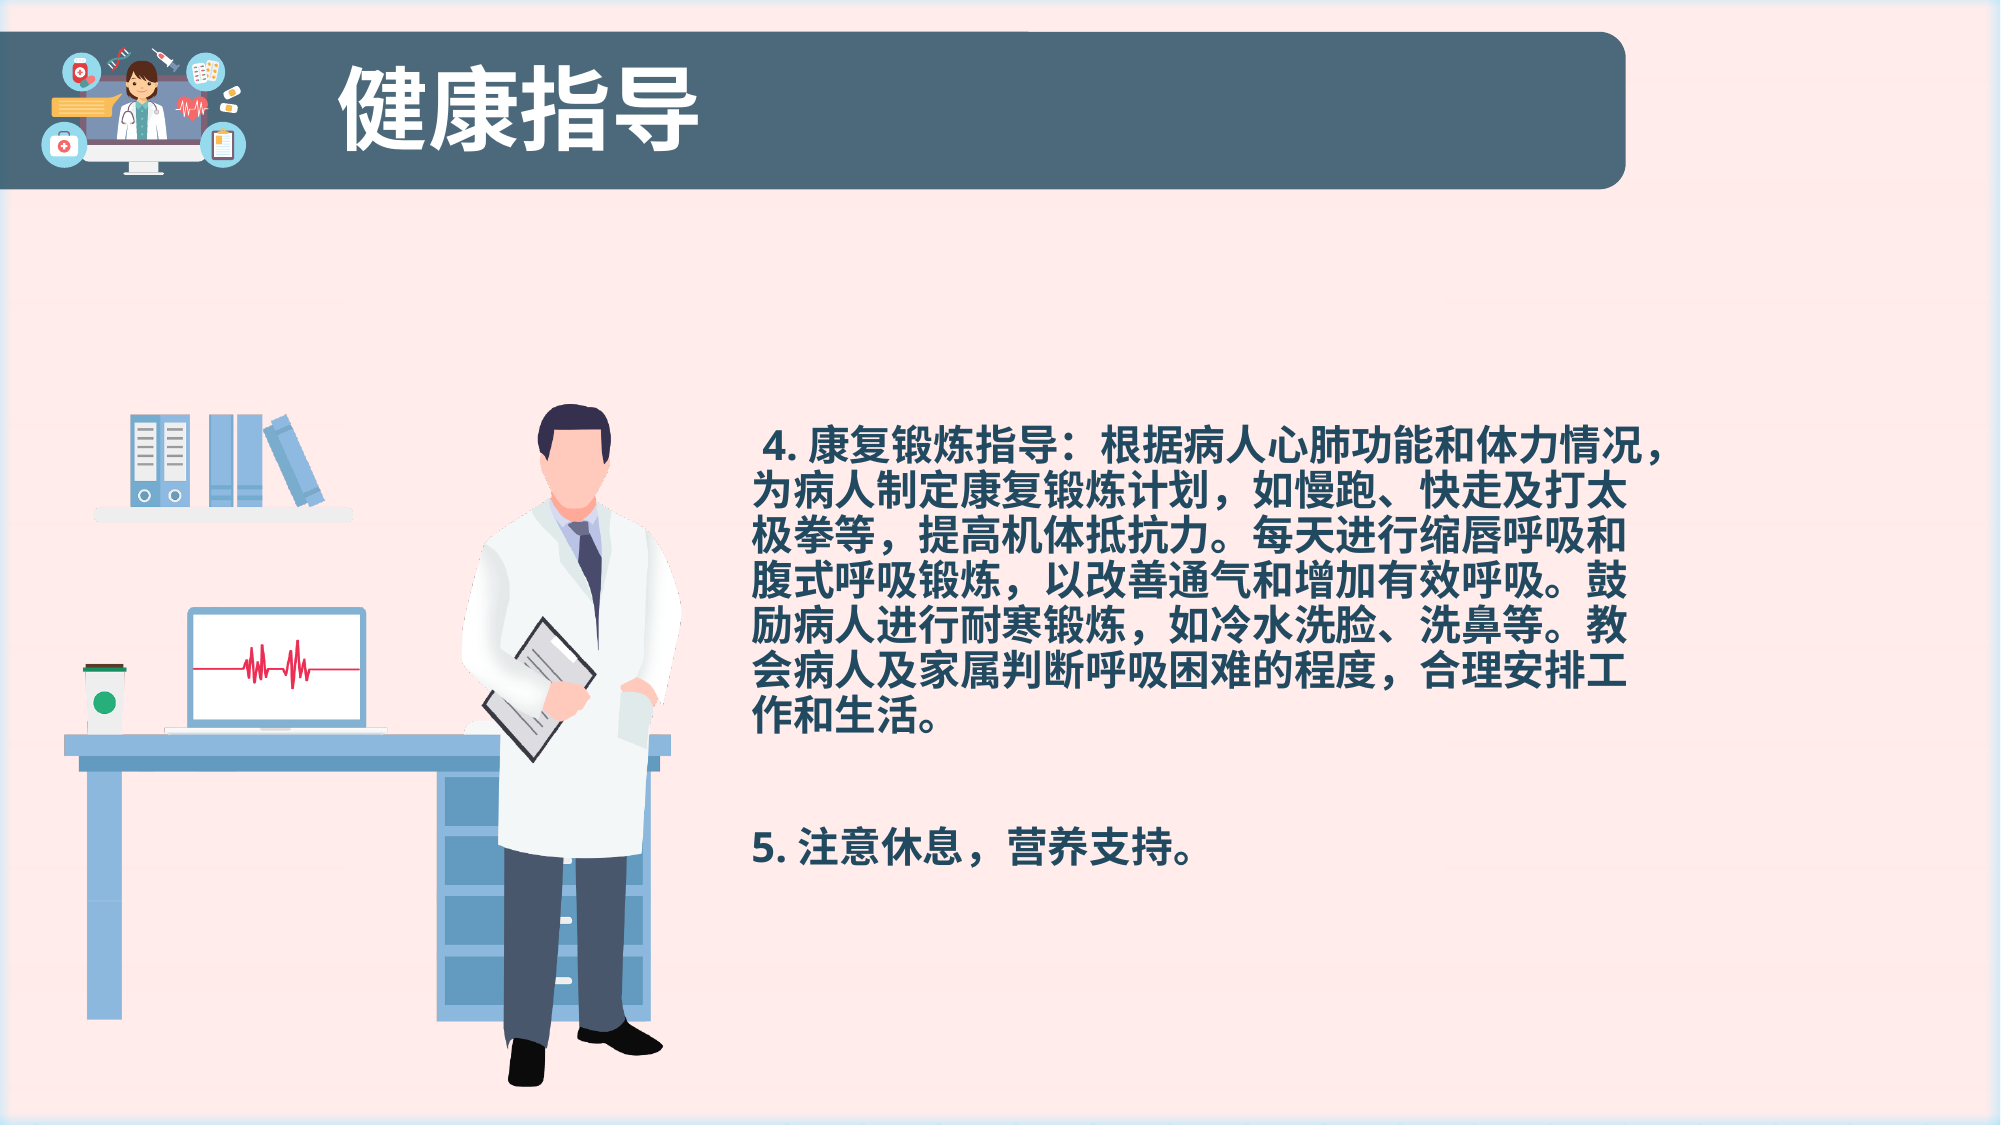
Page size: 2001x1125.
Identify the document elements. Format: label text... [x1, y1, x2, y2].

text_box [41, 46, 246, 175]
text_box 健康指导 [321, 44, 1034, 170]
text_box [0, 0, 2000, 1125]
text_box 4.康复锻炼指导：根据病人心肺功能和体力情况，为病人制定康复锻炼计划，如慢跑、快走及打太极拳等，提高机体抵抗力。每天进行缩唇呼吸和腹式呼吸锻炼，以改善通气和增加有效呼吸。鼓励病人进行耐寒锻炼，如冷水洗脸、洗鼻等。教会病人及家属判断呼吸困难的程度，合理安排工作和生活。 5.注意休息，营养支持。 [785, 416, 1663, 1017]
text_box [3, 1, 1995, 1120]
text_box [0, 30, 1627, 191]
picture [0, 5, 1989, 1116]
